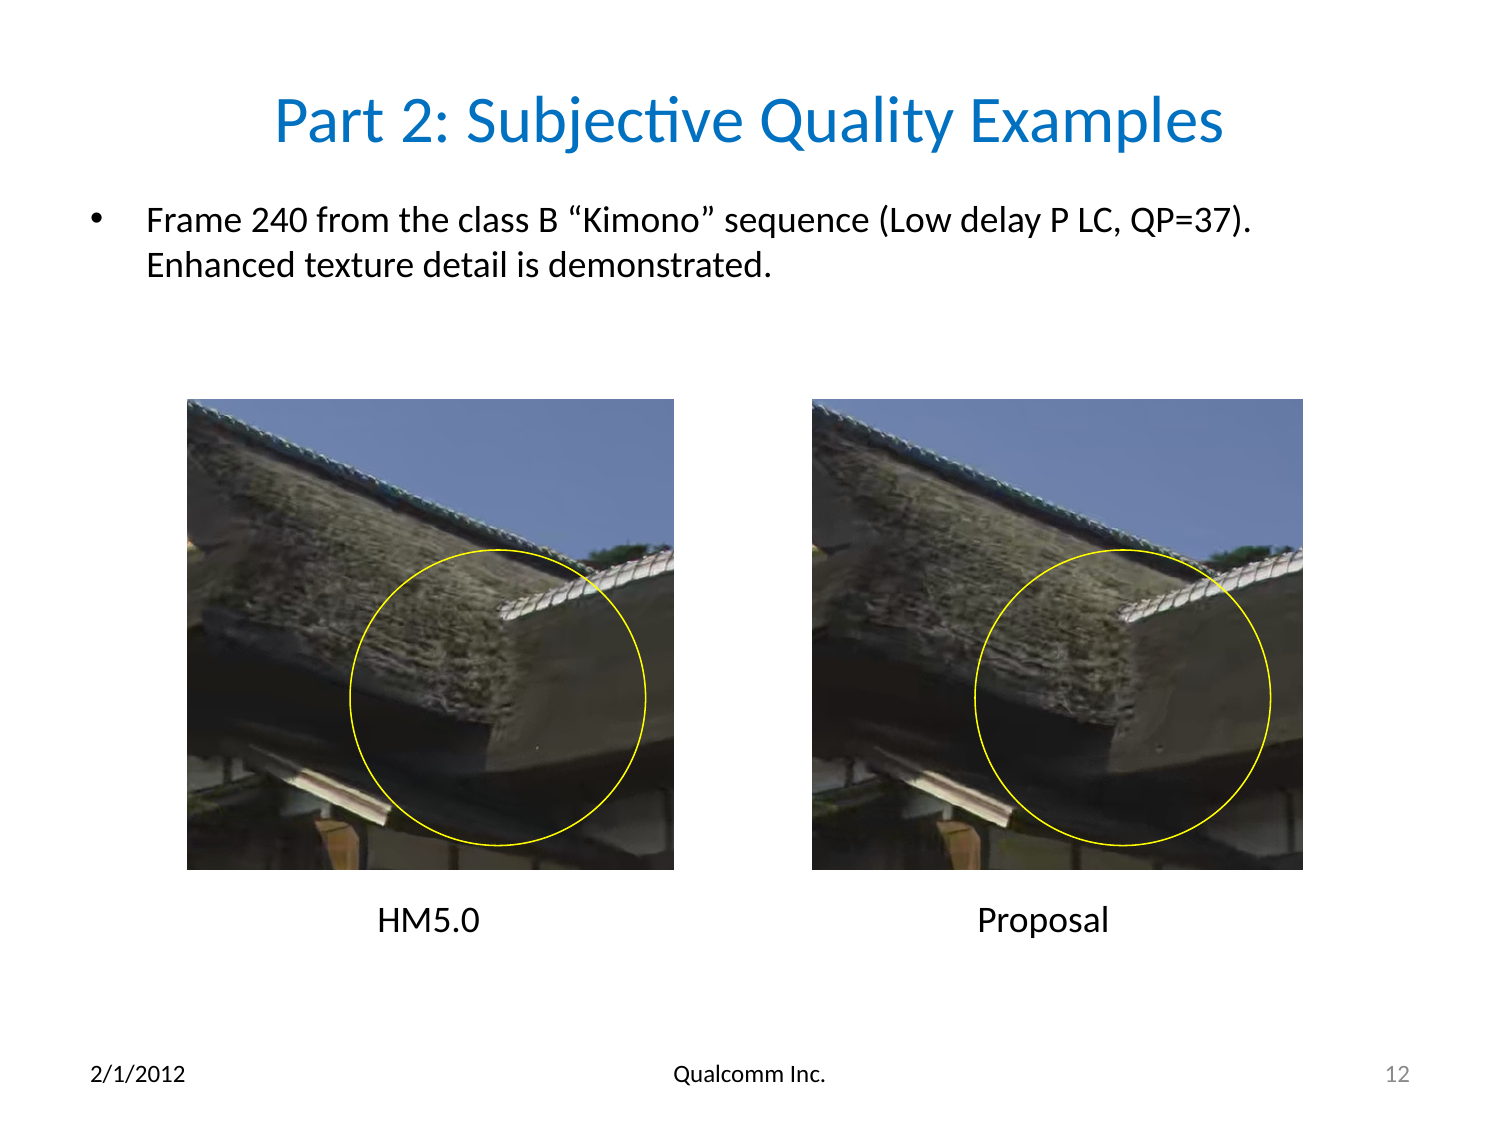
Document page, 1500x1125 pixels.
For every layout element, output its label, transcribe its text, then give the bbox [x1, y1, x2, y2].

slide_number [75, 1042, 425, 1103]
list Frame 240 from the class B “Kimono” sequence (Low delay P LC, QP=37). Enhanced texture detail is demonstrated. [75, 187, 1425, 1005]
title Part 2: Subjective Quality Examples [75, 45, 1425, 187]
slide_number 12 [1074, 1042, 1425, 1103]
picture [812, 399, 1303, 870]
text_box HM5.0 [362, 887, 538, 948]
footer Qualcomm Inc. [512, 1042, 988, 1103]
picture [187, 399, 675, 870]
text_box Proposal [962, 887, 1138, 948]
